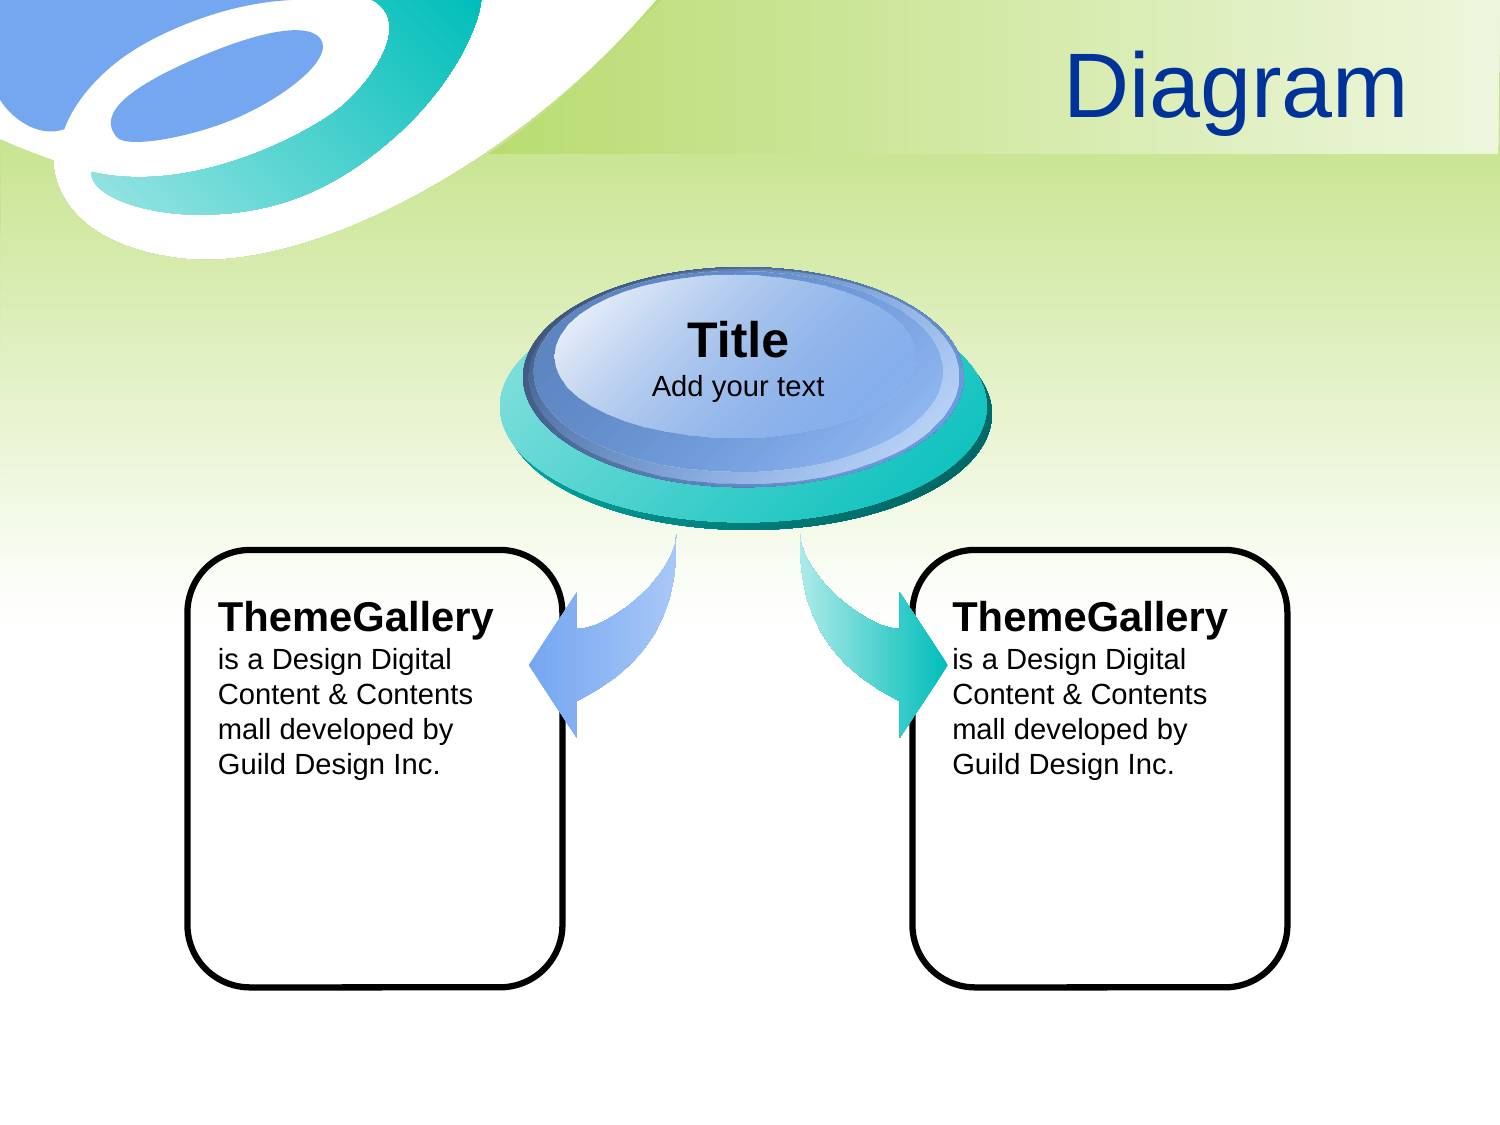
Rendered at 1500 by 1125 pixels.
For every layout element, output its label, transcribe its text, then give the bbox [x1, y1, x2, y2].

text_box [912, 549, 1288, 988]
text_box [798, 539, 899, 738]
text_box [528, 539, 677, 738]
text_box [187, 549, 563, 988]
text_box [799, 539, 937, 738]
title Diagram [99, 24, 1425, 138]
text_box ThemeGallery is a Design Digital Content & Contents mall developed by Guild Design Inc. [937, 582, 1272, 788]
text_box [499, 266, 993, 531]
text_box ThemeGallery is a Design Digital Content & Contents mall developed by Guild Design Inc. [203, 582, 538, 788]
text_box [901, 684, 937, 738]
text_box [801, 539, 948, 647]
